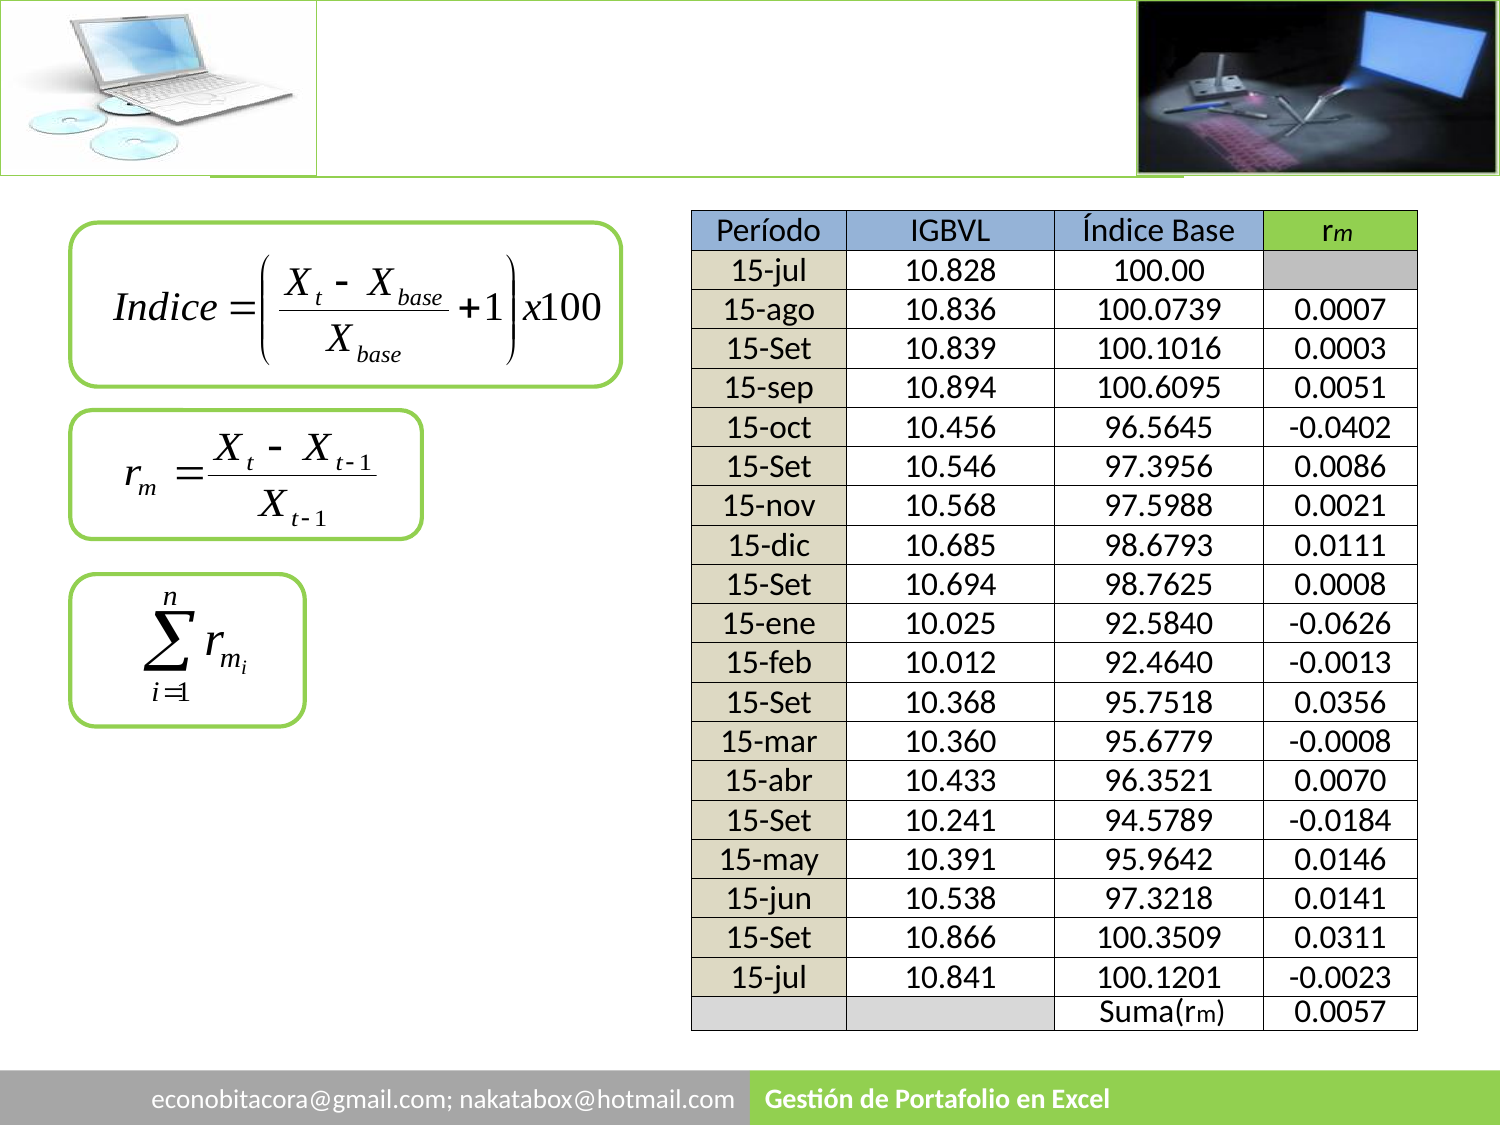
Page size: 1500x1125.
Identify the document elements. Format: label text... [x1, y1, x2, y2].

table_cell 10.685 [847, 526, 1054, 564]
table_cell 10.538 [847, 879, 1054, 917]
table_cell 100.3509 [1055, 918, 1263, 957]
text_box [68, 220, 624, 389]
table_cell 98.6793 [1055, 526, 1263, 564]
table_cell 15-jun [692, 879, 846, 917]
table_cell 10.368 [847, 683, 1054, 721]
table_cell 96.5645 [1055, 408, 1263, 446]
table_cell 97.5988 [1055, 486, 1263, 525]
table_cell 10.241 [847, 801, 1054, 839]
table_cell 0.0311 [1264, 918, 1417, 957]
table_cell -0.0626 [1264, 604, 1417, 642]
table_cell 10.568 [847, 486, 1054, 525]
table_cell [847, 997, 1054, 1030]
text_box [68, 572, 307, 729]
table_cell 92.5840 [1055, 604, 1263, 642]
text_box econobitacora@gmail.com; nakatabox@hotmail.com [0, 1070, 749, 1125]
table_cell 100.00 [1055, 251, 1263, 289]
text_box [105, 245, 610, 376]
table_cell 15-abr [692, 761, 846, 800]
table_cell Suma(rm) [1055, 997, 1263, 1030]
table_cell 94.5789 [1055, 801, 1263, 839]
table_cell 0.0146 [1264, 840, 1417, 878]
table_cell 15-jul [692, 958, 846, 996]
table_header IGBVL [847, 211, 1054, 250]
table_cell 15-Set [692, 447, 846, 485]
table_cell 10.546 [847, 447, 1054, 485]
picture [0, 0, 317, 177]
table_cell 15-dic [692, 526, 846, 564]
table_cell 10.456 [847, 408, 1054, 446]
table_cell 10.012 [847, 643, 1054, 682]
table_cell 100.1016 [1055, 329, 1263, 368]
table_cell 10.828 [847, 251, 1054, 289]
table_cell 95.6779 [1055, 722, 1263, 760]
table_cell 0.0008 [1264, 565, 1417, 603]
table_cell 10.360 [847, 722, 1054, 760]
table_cell 96.3521 [1055, 761, 1263, 800]
table_cell 0.0051 [1264, 369, 1417, 407]
table_cell 10.391 [847, 840, 1054, 878]
text_box Gestión de Portafolio en Excel [749, 1070, 1500, 1125]
table_header Índice Base [1055, 211, 1263, 250]
table_cell 0.0003 [1264, 329, 1417, 368]
table_cell 0.0007 [1264, 290, 1417, 328]
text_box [116, 421, 387, 536]
table_cell 15-oct [692, 408, 846, 446]
table_cell 15-Set [692, 801, 846, 839]
table_cell 100.0739 [1055, 290, 1263, 328]
table_cell 0.0021 [1264, 486, 1417, 525]
text_box [68, 407, 424, 542]
table_header rm [1264, 211, 1417, 250]
table_cell 15-ene [692, 604, 846, 642]
table_cell 10.839 [847, 329, 1054, 368]
table_cell 98.7625 [1055, 565, 1263, 603]
table_cell 10.841 [847, 958, 1054, 996]
table_cell 10.694 [847, 565, 1054, 603]
table_cell 95.7518 [1055, 683, 1263, 721]
table_cell 15-Set [692, 683, 846, 721]
table_cell 15-sep [692, 369, 846, 407]
table_header Período [692, 211, 846, 250]
table_cell 0.0057 [1264, 997, 1417, 1030]
table_cell -0.0184 [1264, 801, 1417, 839]
table_cell 15-feb [692, 643, 846, 682]
table_cell 15-Set [692, 918, 846, 957]
table_cell 97.3956 [1055, 447, 1263, 485]
table_cell -0.0402 [1264, 408, 1417, 446]
table_cell 92.4640 [1055, 643, 1263, 682]
table_cell 0.0356 [1264, 683, 1417, 721]
table_cell [692, 997, 846, 1030]
table_cell 15-mar [692, 722, 846, 760]
table_cell 0.0111 [1264, 526, 1417, 564]
table_cell 0.0141 [1264, 879, 1417, 917]
table_cell 10.025 [847, 604, 1054, 642]
table_cell -0.0008 [1264, 722, 1417, 760]
table_cell [1264, 251, 1417, 289]
table_cell 15-Set [692, 329, 846, 368]
table_cell 100.6095 [1055, 369, 1263, 407]
table_cell 15-Set [692, 565, 846, 603]
table_cell 97.3218 [1055, 879, 1263, 917]
table_cell 10.866 [847, 918, 1054, 957]
table_cell 95.9642 [1055, 840, 1263, 878]
table_cell 10.836 [847, 290, 1054, 328]
table_cell 0.0070 [1264, 761, 1417, 800]
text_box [135, 573, 268, 713]
table_cell 0.0086 [1264, 447, 1417, 485]
text_box [318, 0, 1134, 178]
table_cell 10.433 [847, 761, 1054, 800]
table_cell 15-may [692, 840, 846, 878]
table_cell -0.0013 [1264, 643, 1417, 682]
picture [1136, 0, 1500, 177]
table_cell 15-ago [692, 290, 846, 328]
table_cell 10.894 [847, 369, 1054, 407]
table_cell 100.1201 [1055, 958, 1263, 996]
table_cell -0.0023 [1264, 958, 1417, 996]
table_cell 15-nov [692, 486, 846, 525]
table_cell 15-jul [692, 251, 846, 289]
